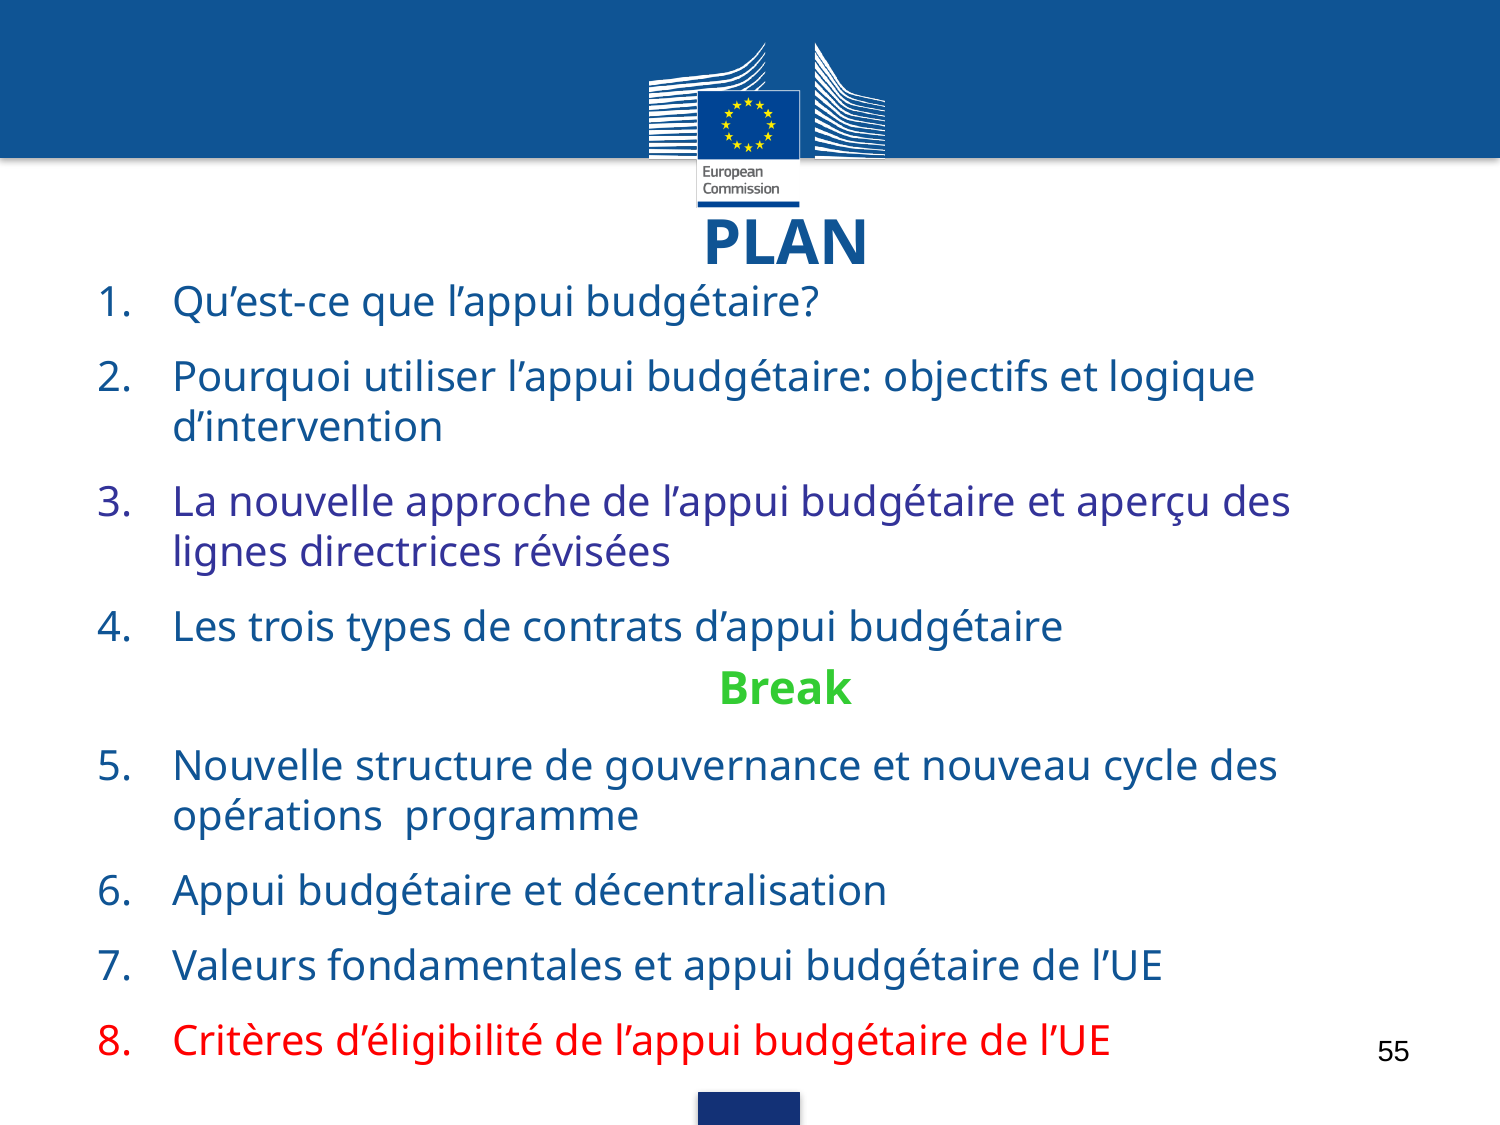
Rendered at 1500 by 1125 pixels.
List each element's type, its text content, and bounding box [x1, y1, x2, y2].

title PLAN [81, 175, 1433, 266]
list Qu’est-ce que l’appui budgétaire? Pourquoi utiliser l’appui budgétaire: objectifs et logique d’intervention La nouvelle approche de l’appui budgétaire et aperçu des lignes directrices révisées Les trois types de contrats d’appui budgétaire Break Nouvelle structure de gouvernance et nouveau cycle des opérations programme Appui budgétaire et décentralisation Valeurs fondamentales et appui budgétaire de l’UE Critères d’éligibilité de l’appui budgétaire de l’UE [81, 266, 1433, 1125]
slide_number 55 [1074, 1024, 1426, 1103]
picture [649, 42, 885, 175]
